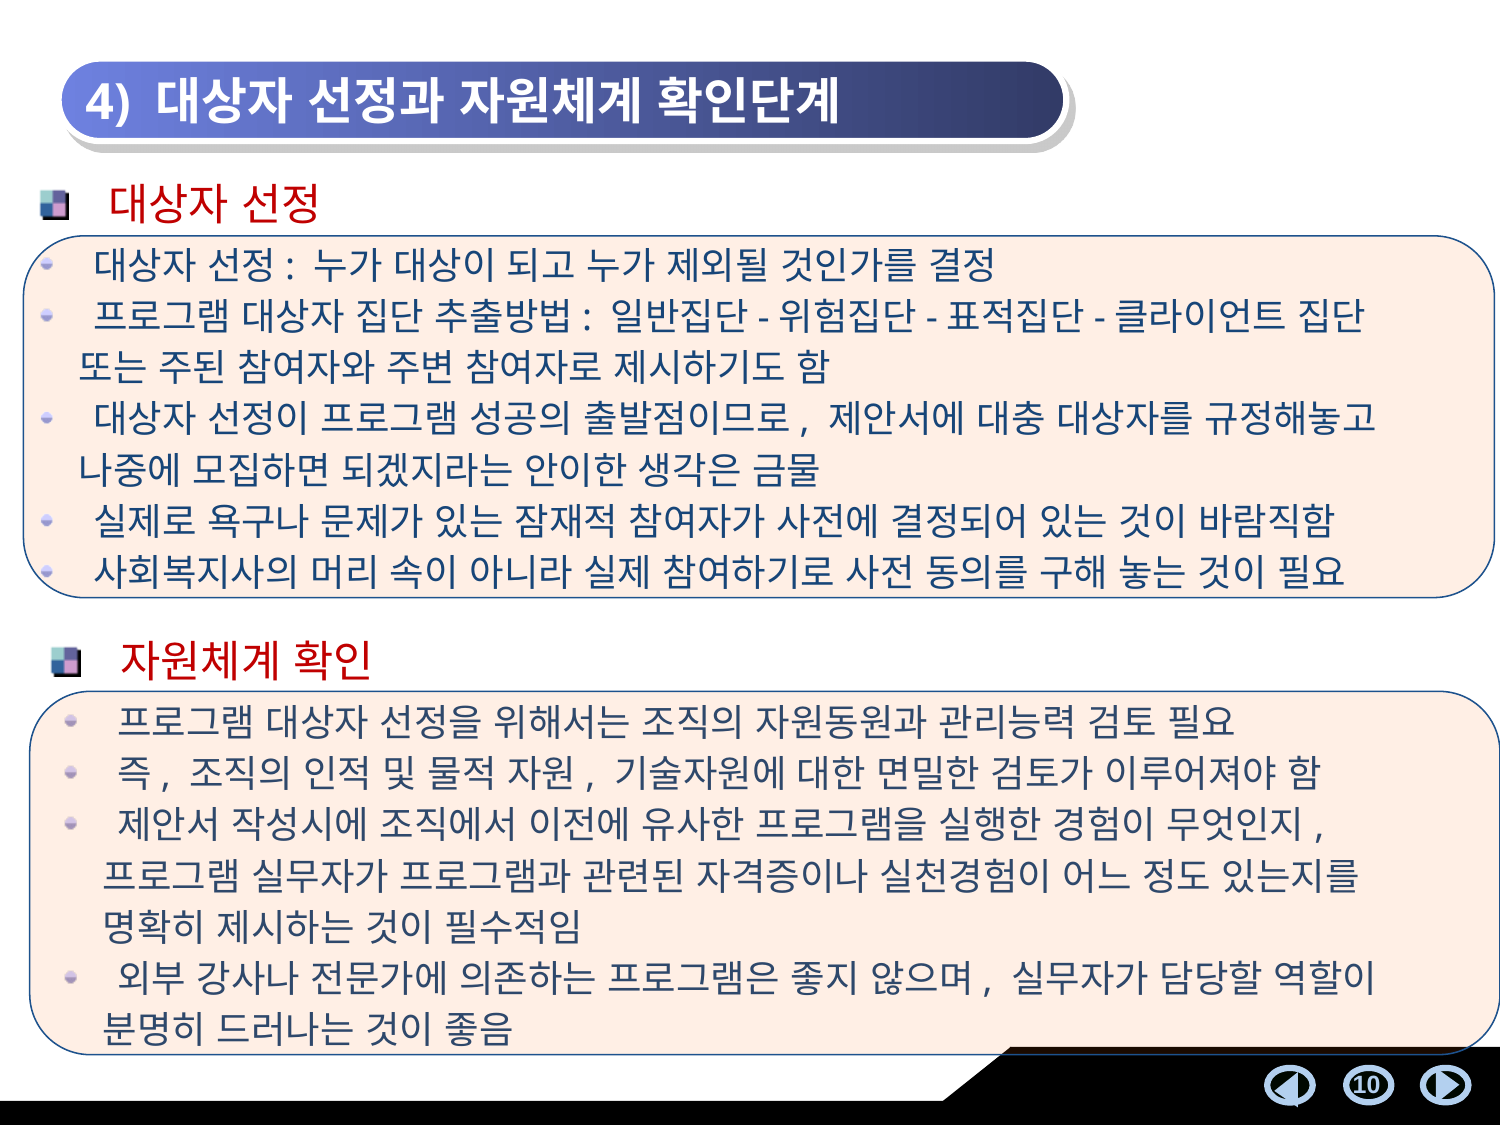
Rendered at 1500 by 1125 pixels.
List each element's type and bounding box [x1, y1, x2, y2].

text_box [23, 58, 1500, 1063]
